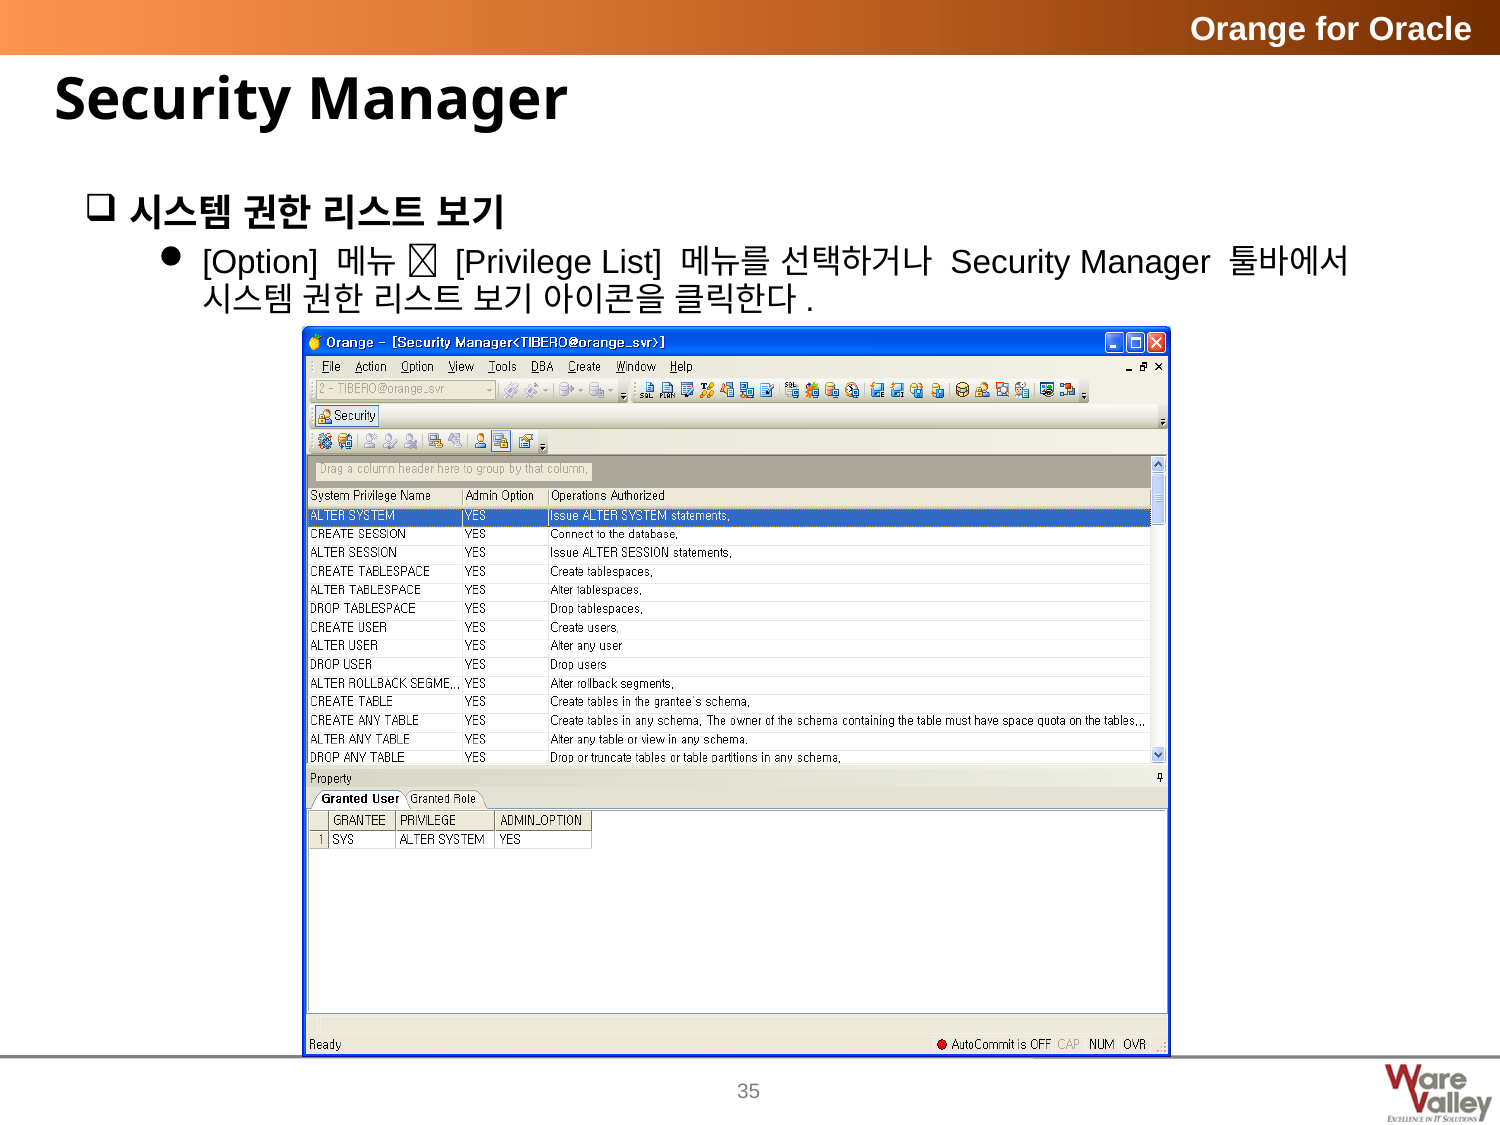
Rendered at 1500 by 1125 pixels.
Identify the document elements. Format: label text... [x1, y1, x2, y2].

title Security Manager [39, 54, 1461, 150]
list 시스템 권한 리스트 보기 [Option] 메뉴  [Privilege List] 메뉴를 선택하거나 Security Manager 툴바에서 시스템 권한 리스트 보기 아이콘을 클릭한다. [69, 184, 1459, 1012]
picture [1376, 1060, 1500, 1125]
picture [302, 325, 1171, 1057]
